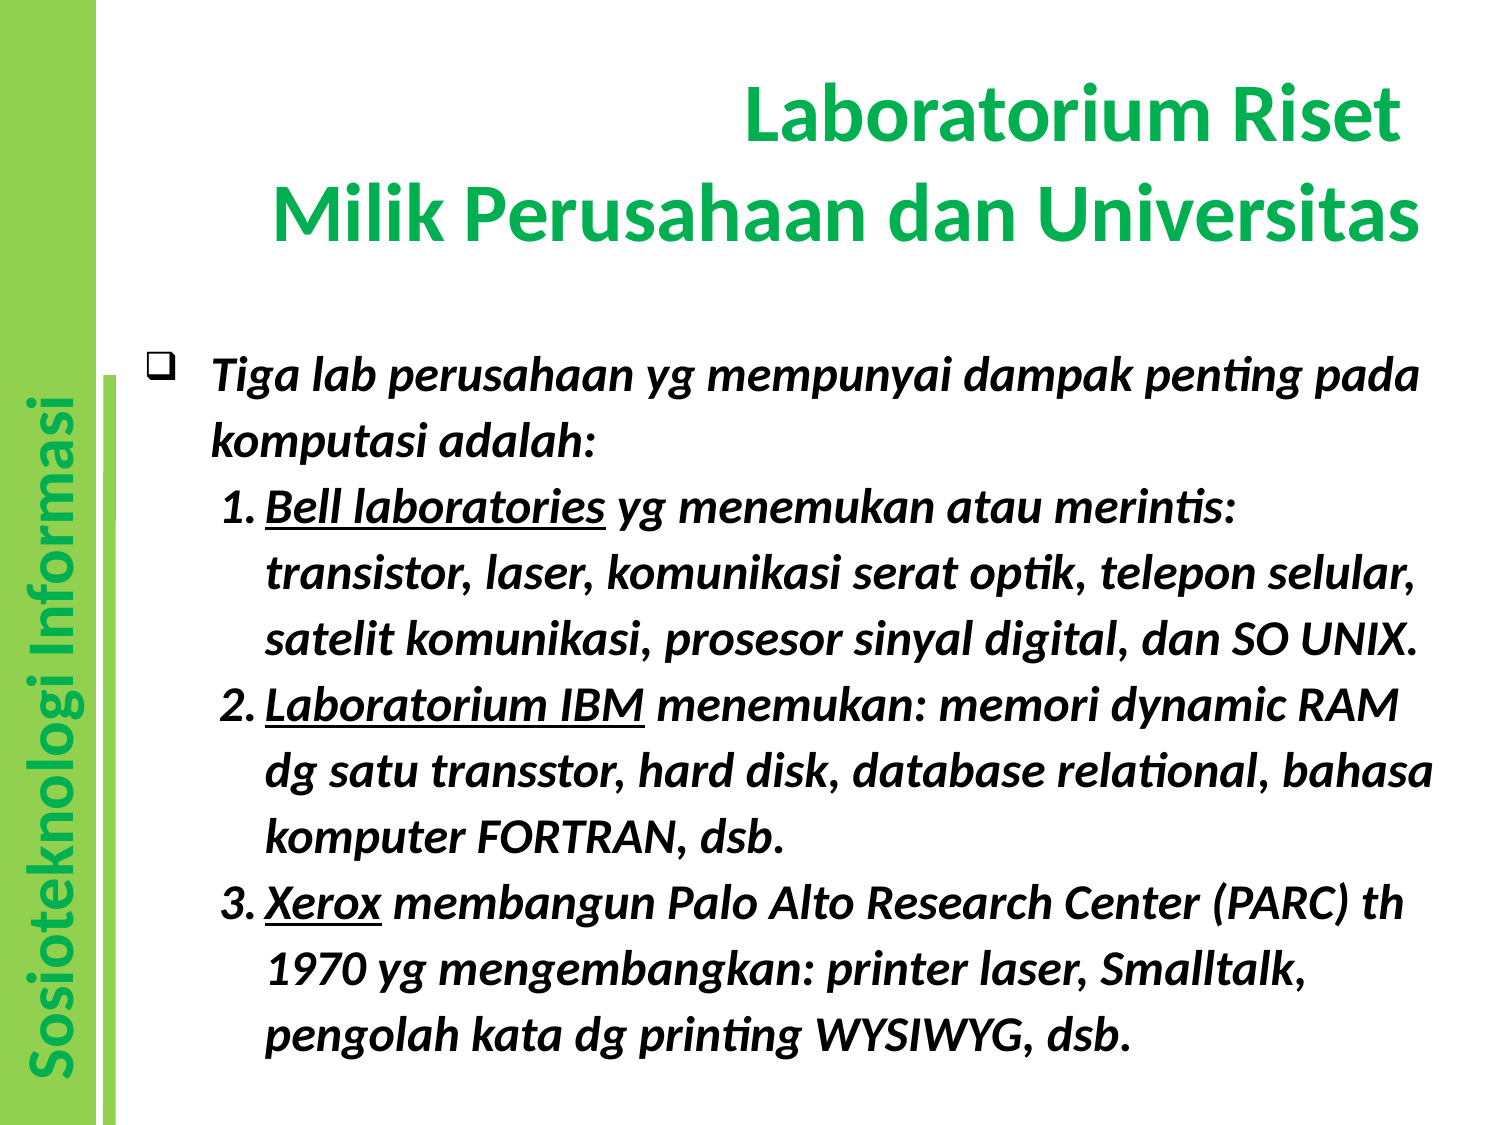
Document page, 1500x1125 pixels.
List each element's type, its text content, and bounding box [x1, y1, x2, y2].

title Laboratorium Riset Milik Perusahaan dan Universitas [93, 58, 1437, 258]
text_box Tiga lab perusahaan yg mempunyai dampak penting pada komputasi adalah: Bell laboratories yg menemukan atau merintis: transistor, laser, komunikasi serat optik, telepon selular, satelit komunikasi, prosesor sinyal digital, dan SO UNIX. Laboratorium IBM menemukan: memori dynamic RAM dg satu transstor, hard disk, database relational, bahasa komputer FORTRAN, dsb. Xerox membangun Palo Alto Research Center (PARC) th 1970 yg mengembangkan: printer laser, Smalltalk, pengolah kata dg printing WYSIWYG, dsb. [128, 328, 1465, 1078]
